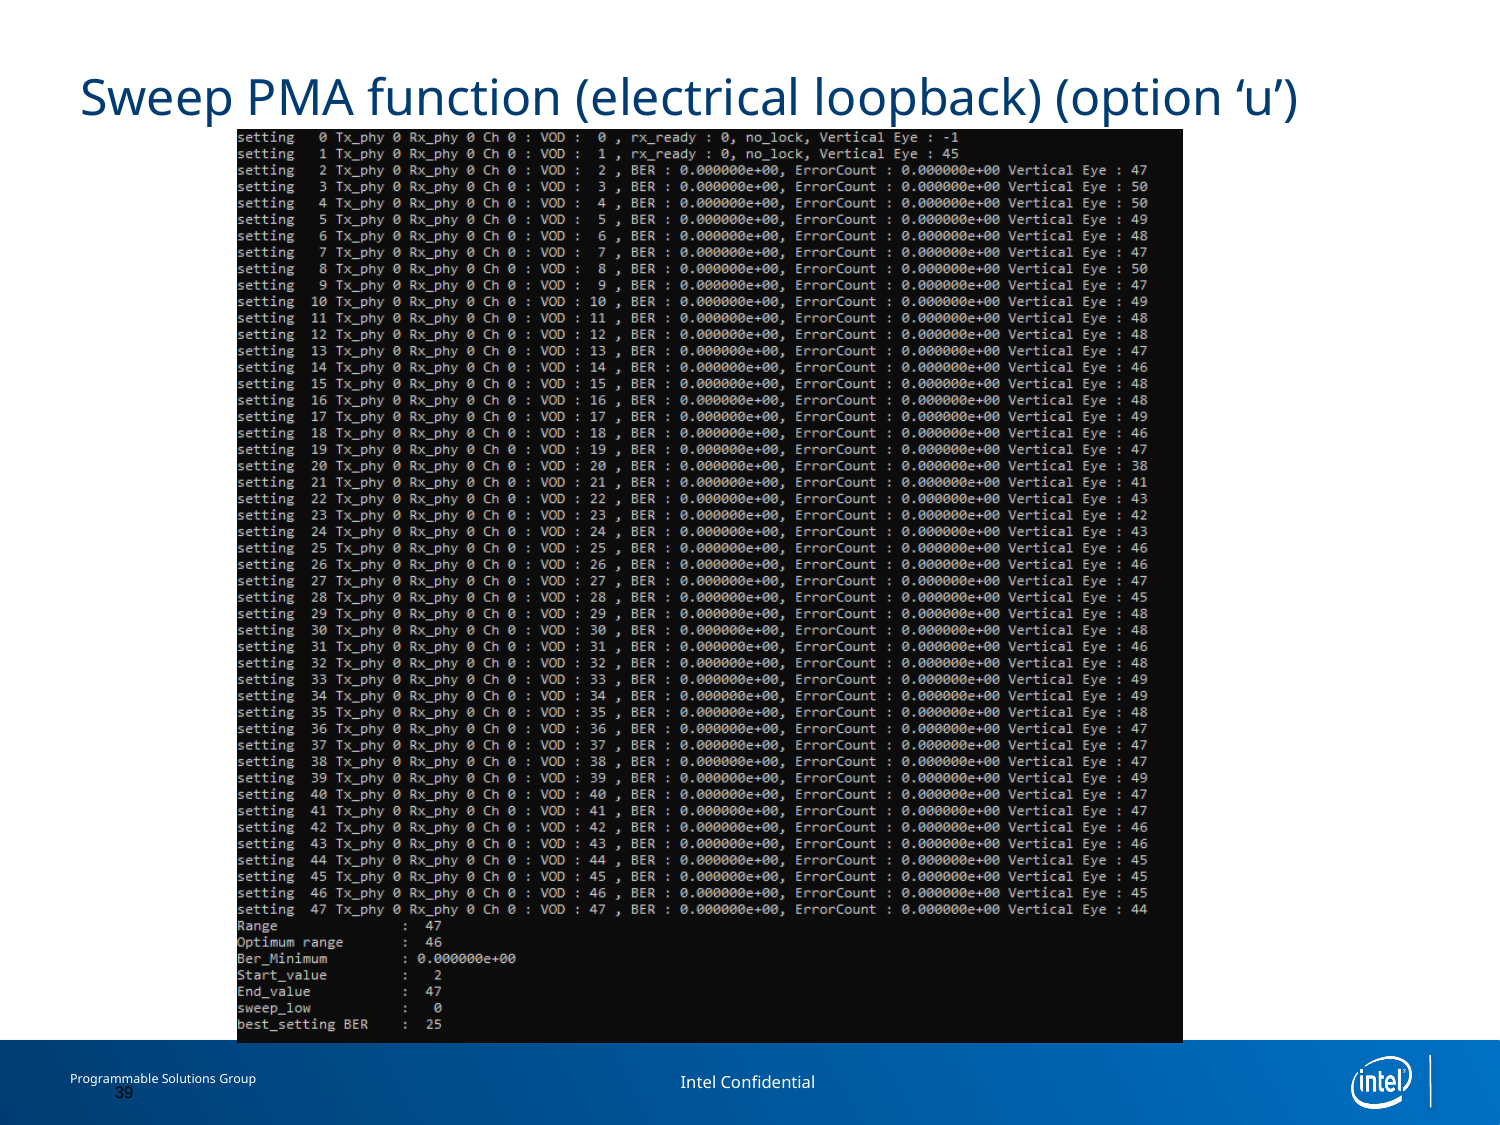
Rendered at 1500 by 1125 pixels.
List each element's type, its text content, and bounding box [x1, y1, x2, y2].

title Sweep PMA function (electrical loopback) (option ‘u’) [80, 65, 1442, 194]
slide_number 39 [19, 1069, 134, 1116]
picture [237, 129, 1183, 1043]
picture [1351, 1056, 1412, 1109]
